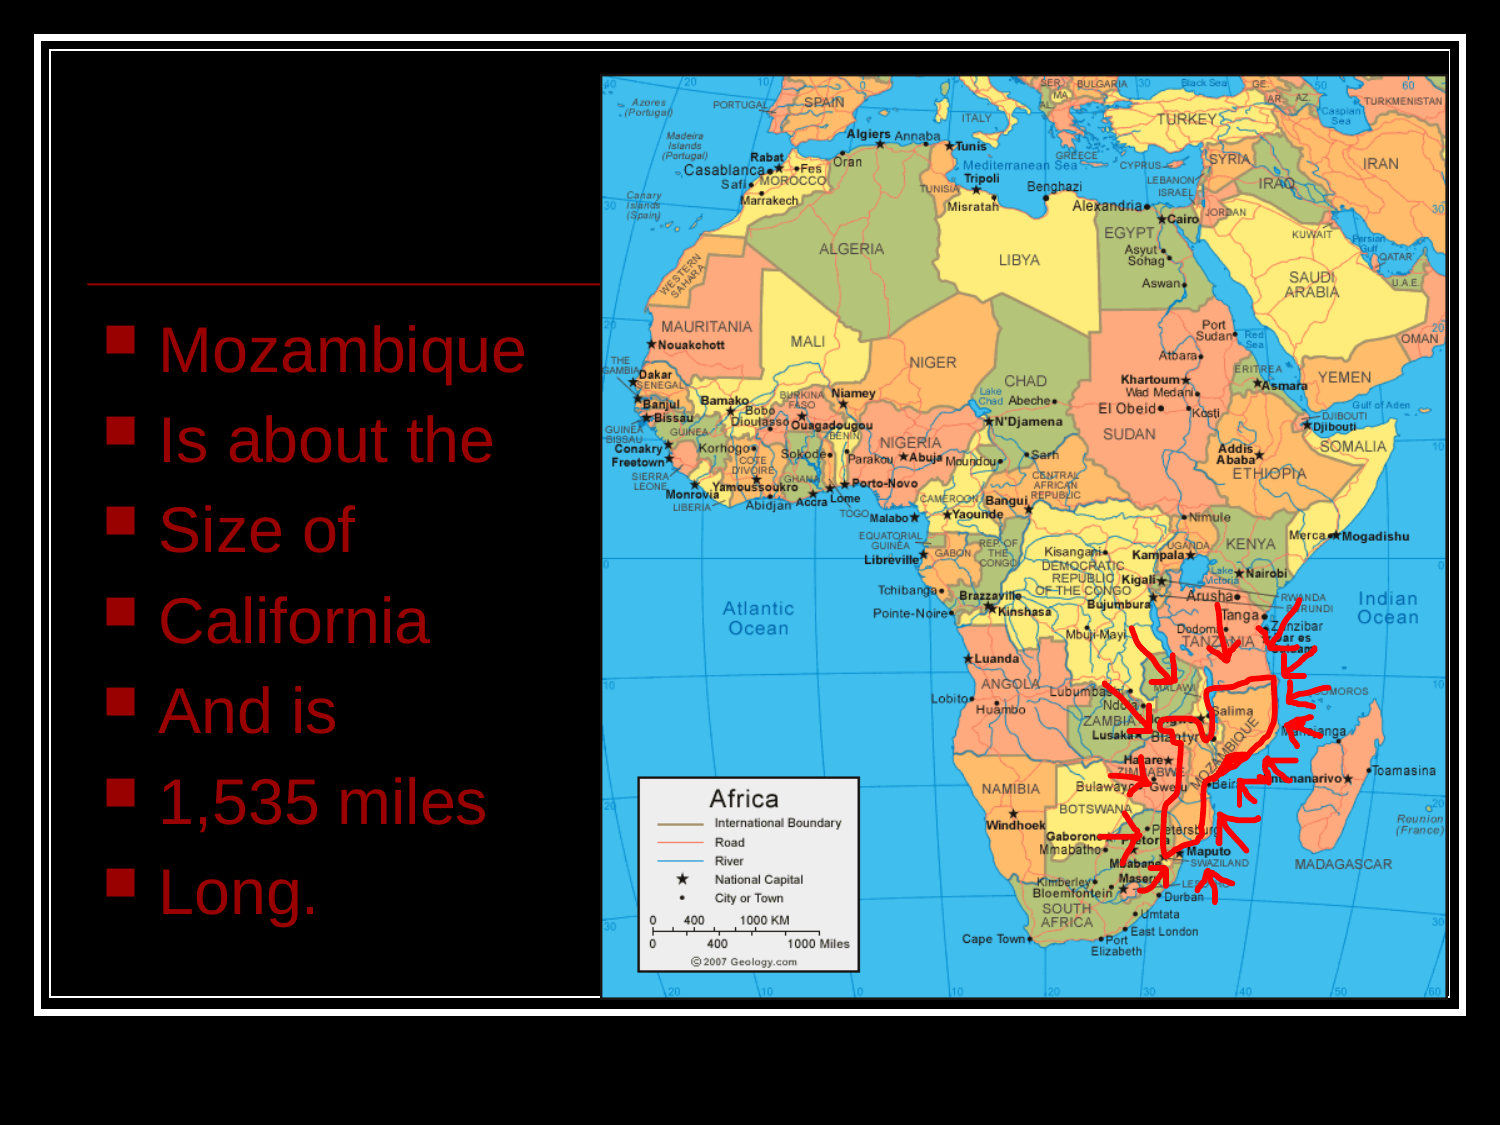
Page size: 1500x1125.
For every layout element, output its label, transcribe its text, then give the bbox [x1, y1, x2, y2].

list Mozambique Is about the Size of California And is 1,535 miles Long. [87, 299, 594, 963]
picture [599, 74, 1449, 1001]
